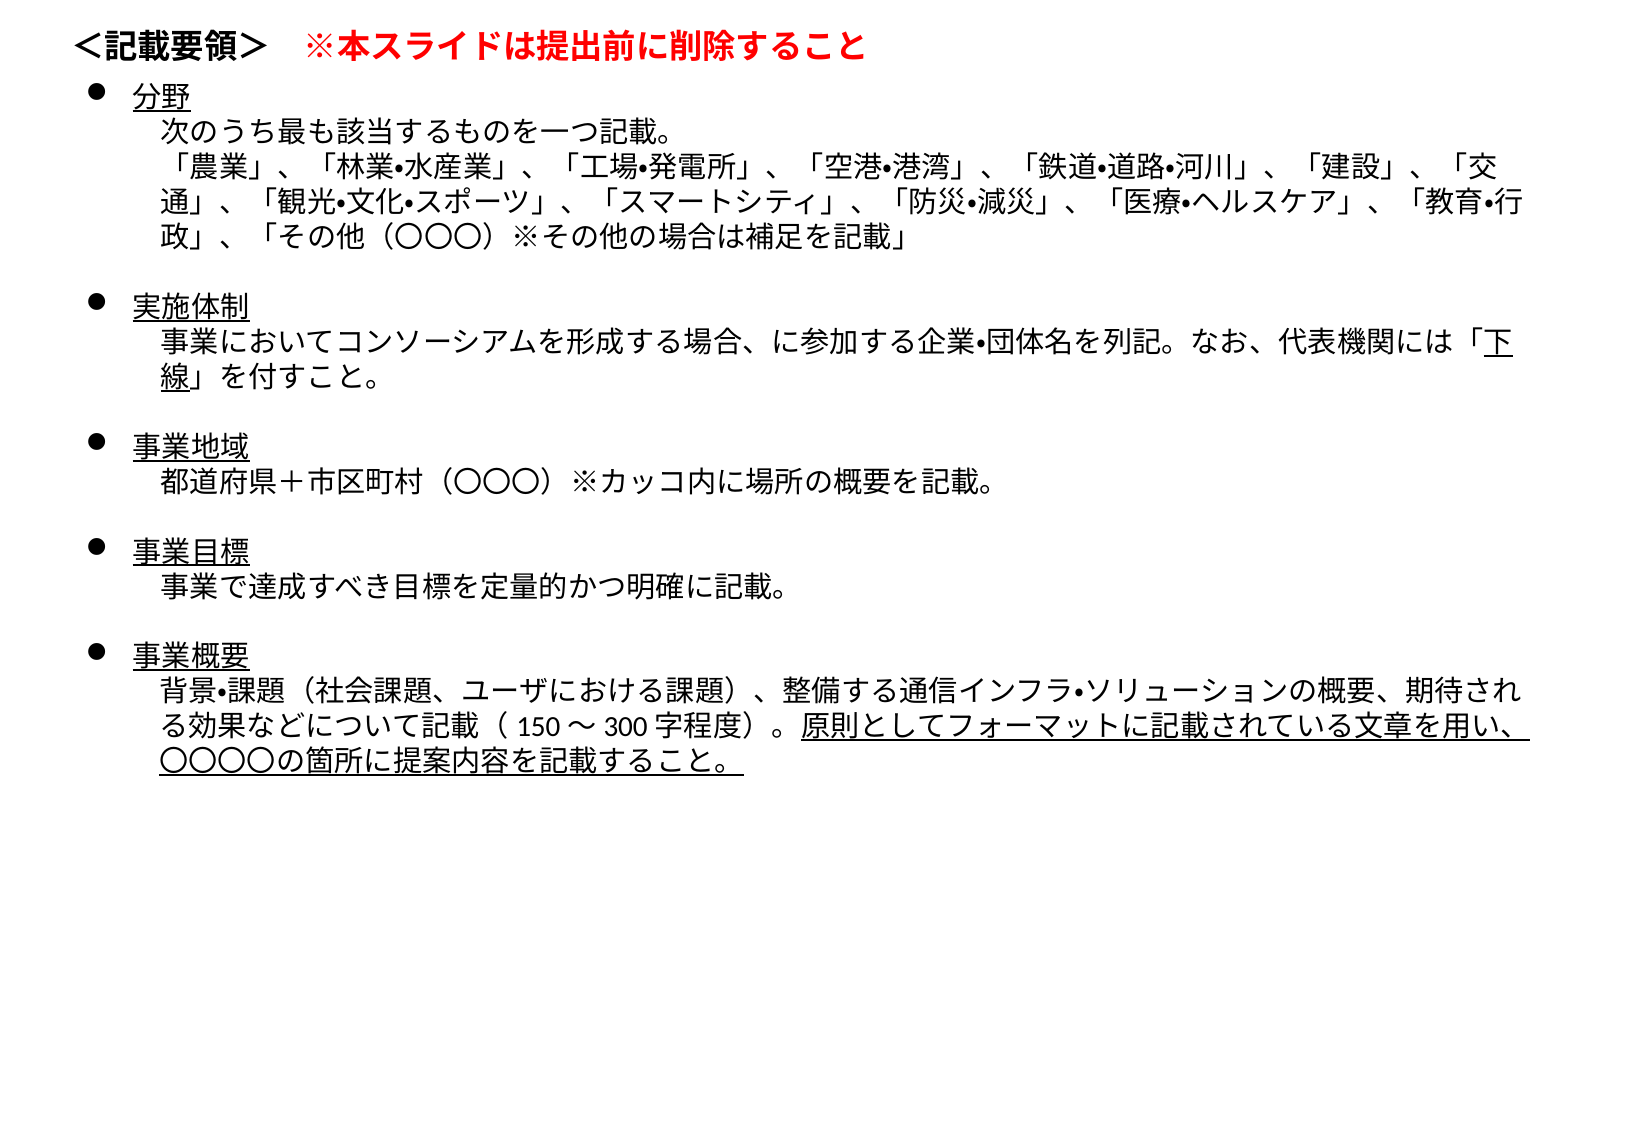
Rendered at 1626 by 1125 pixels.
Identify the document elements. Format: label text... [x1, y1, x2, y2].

text_box 分野 次のうち最も該当するものを一つ記載。 「農業」、「林業・水産業」、「工場・発電所」、「空港・港湾」、「鉄道・道路・河川」、「建設」、「交通」、「観光・文化・スポーツ」、「スマートシティ」、「防災・減災」、「医療・ヘルスケア」、「教育・行政」、「その他（〇〇〇）※その他の場合は補足を記載」 実施体制 事業においてコンソーシアムを形成する場合、に参加する企業・団体名を列記。なお、代表機関には「下線」を付すこと。 事業地域 都道府県＋市区町村（〇〇〇）※カッコ内に場所の概要を記載。 事業目標 事業で達成すべき目標を定量的かつ明確に記載。 事業概要 背景・課題（社会課題、ユーザにおける課題）、整備する通信インフラ・ソリューションの概要、期待される効果などについて記載（150～300字程度）。原則としてフォーマットに記載されている文章を用い、〇〇〇〇の箇所に提案内容を記載すること。 [70, 71, 1554, 1098]
text_box ＜記載要領＞ ※本スライドは提出前に削除すること [56, 17, 903, 73]
